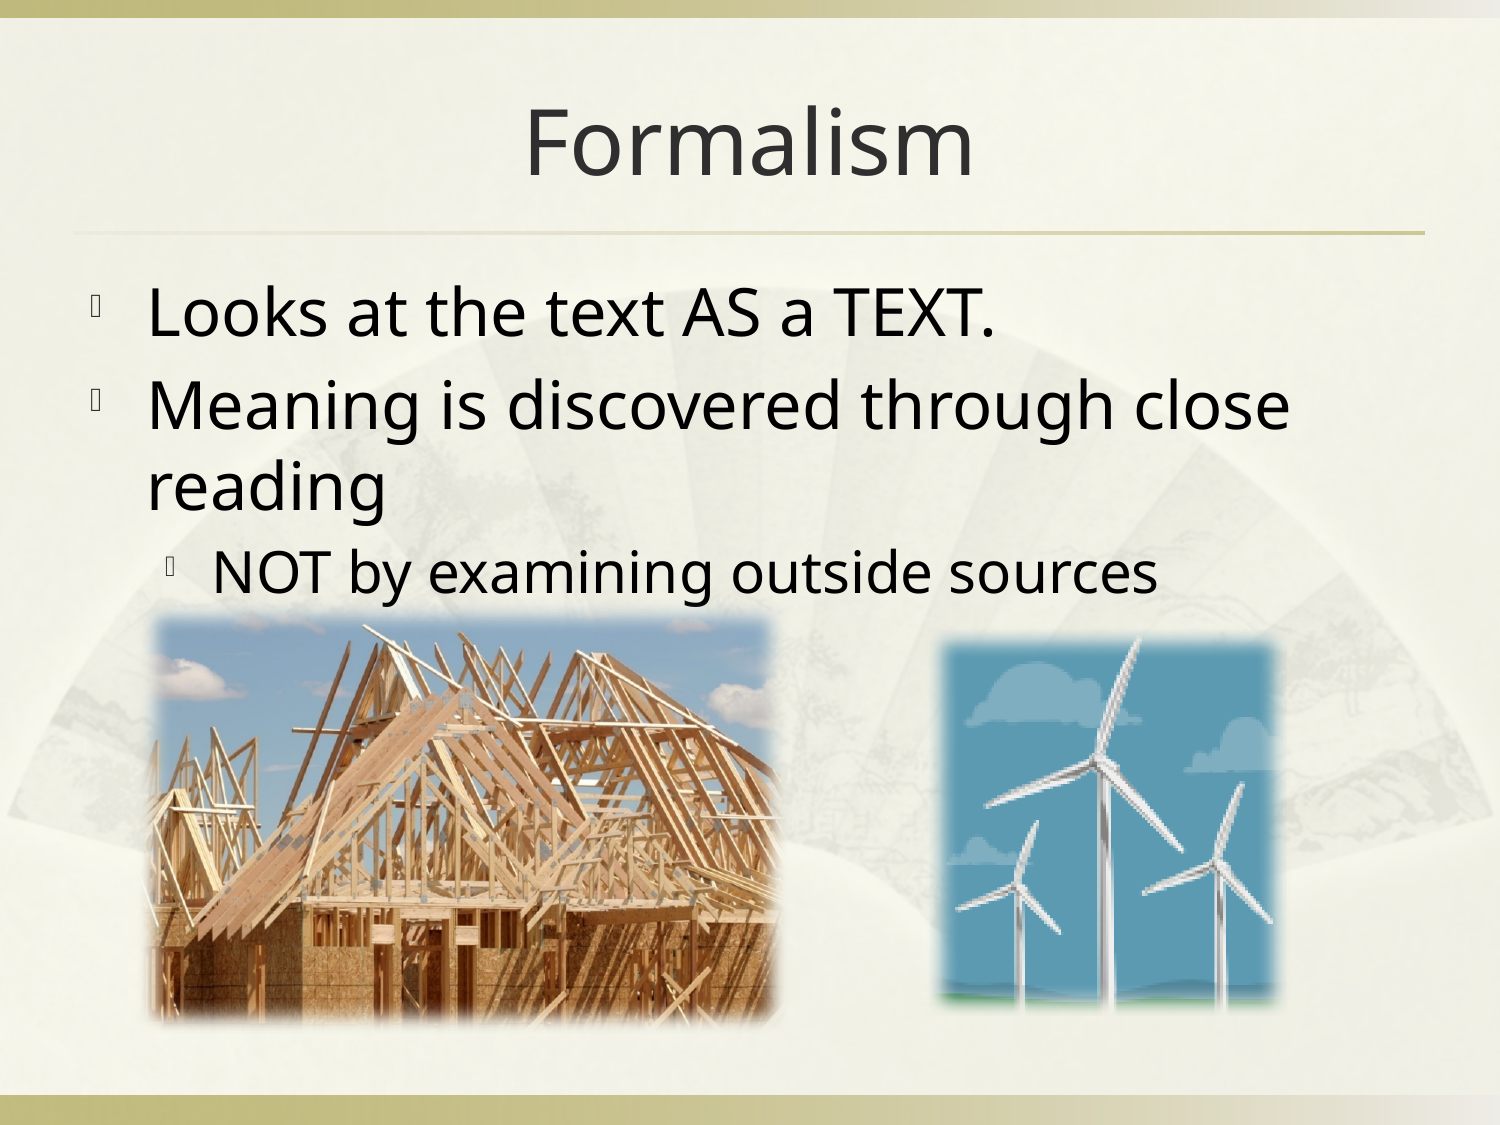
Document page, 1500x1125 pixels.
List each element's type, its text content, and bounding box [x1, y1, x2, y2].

list Looks at the text AS a TEXT. Meaning is discovered through close reading NOT by examining outside sources [74, 262, 1426, 1032]
picture [136, 599, 789, 1034]
picture [924, 624, 1293, 1021]
title Formalism [74, 44, 1426, 233]
